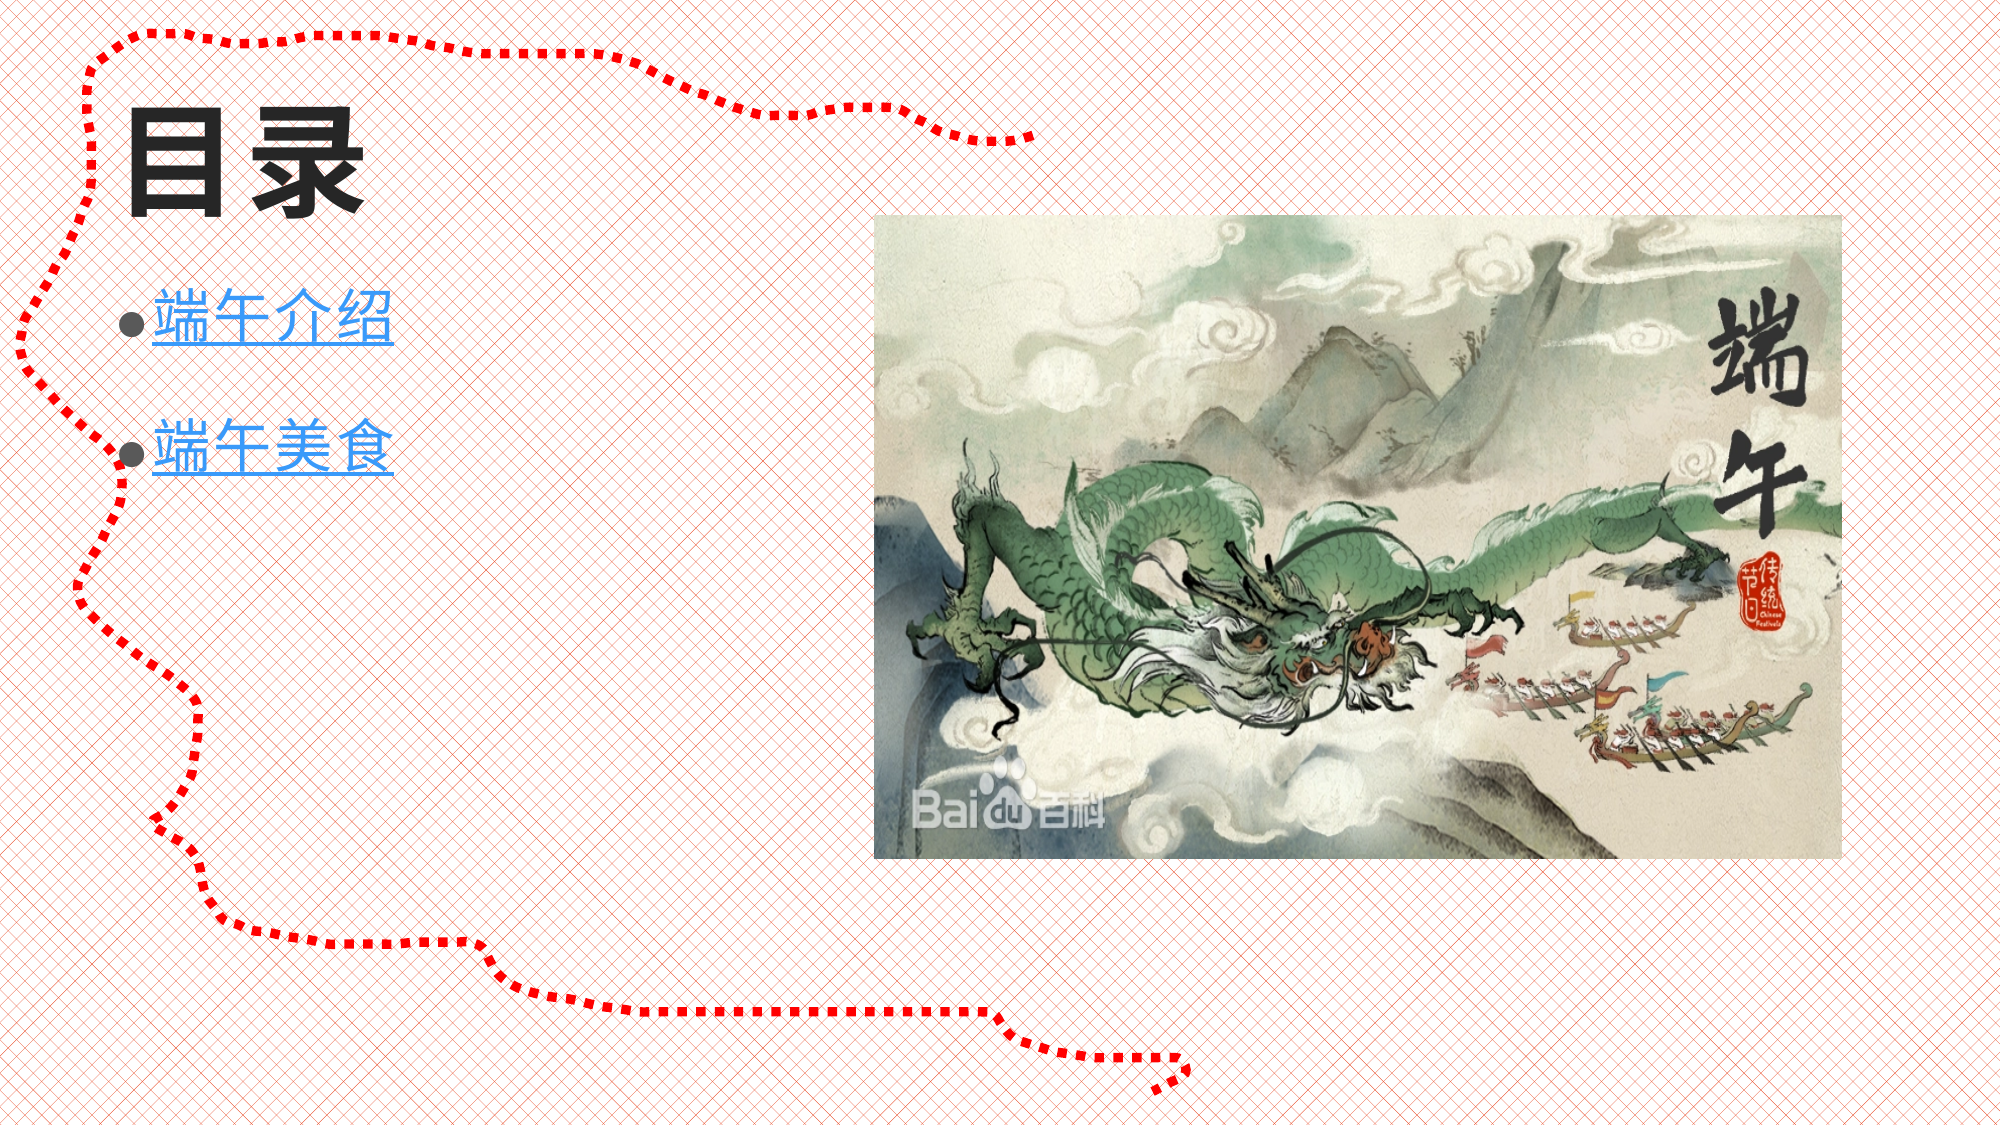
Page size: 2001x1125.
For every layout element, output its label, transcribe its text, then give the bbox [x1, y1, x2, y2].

list 端午介绍 端午美食 [99, 246, 949, 1026]
text_box [18, 32, 1043, 441]
text_box [76, 544, 99, 625]
title 目录 [719, 99, 1900, 216]
text_box [949, 859, 1187, 1092]
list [874, 215, 1842, 859]
